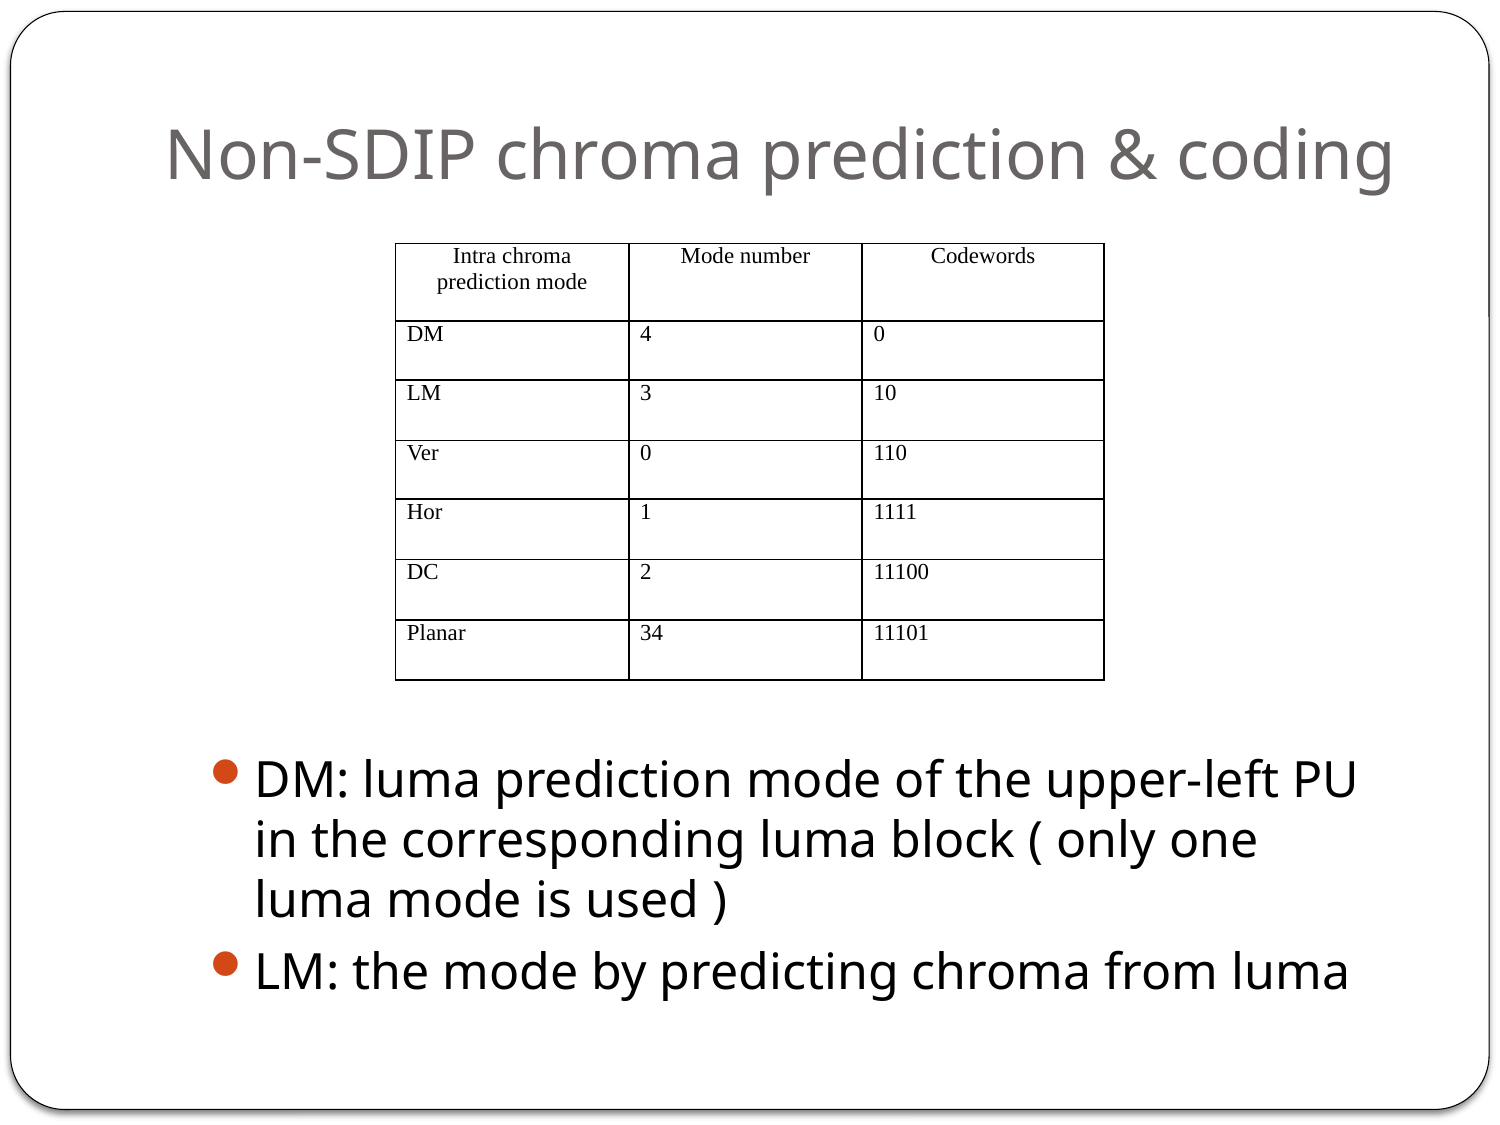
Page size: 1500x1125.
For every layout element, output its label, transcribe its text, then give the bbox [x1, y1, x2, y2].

table_cell 1 [630, 500, 861, 559]
list DM: luma prediction mode of the upper-left PU in the corresponding luma block ( only one luma mode is used ) LM: the mode by predicting chroma from luma [194, 739, 1400, 1083]
table_cell 11101 [863, 621, 1103, 679]
table_cell 3 [630, 381, 861, 440]
table_cell LM [396, 381, 628, 440]
table_cell 4 [630, 322, 861, 379]
table_cell Hor [396, 500, 628, 559]
table_cell DC [396, 560, 628, 619]
title Non-SDIP chroma prediction & coding [150, 45, 1425, 209]
table_cell 10 [863, 381, 1103, 440]
table_cell 0 [863, 322, 1103, 379]
table_cell Ver [396, 441, 628, 498]
table_cell Planar [396, 621, 628, 679]
table_header Mode number [630, 244, 861, 320]
table_cell 34 [630, 621, 861, 679]
table_cell 1111 [863, 500, 1103, 559]
table_cell DM [396, 322, 628, 379]
table_header Codewords [863, 244, 1103, 320]
table_cell 2 [630, 560, 861, 619]
table_cell 0 [630, 441, 861, 498]
table_cell 110 [863, 441, 1103, 498]
table_header Intra chroma prediction mode [396, 244, 628, 320]
table_cell 11100 [863, 560, 1103, 619]
